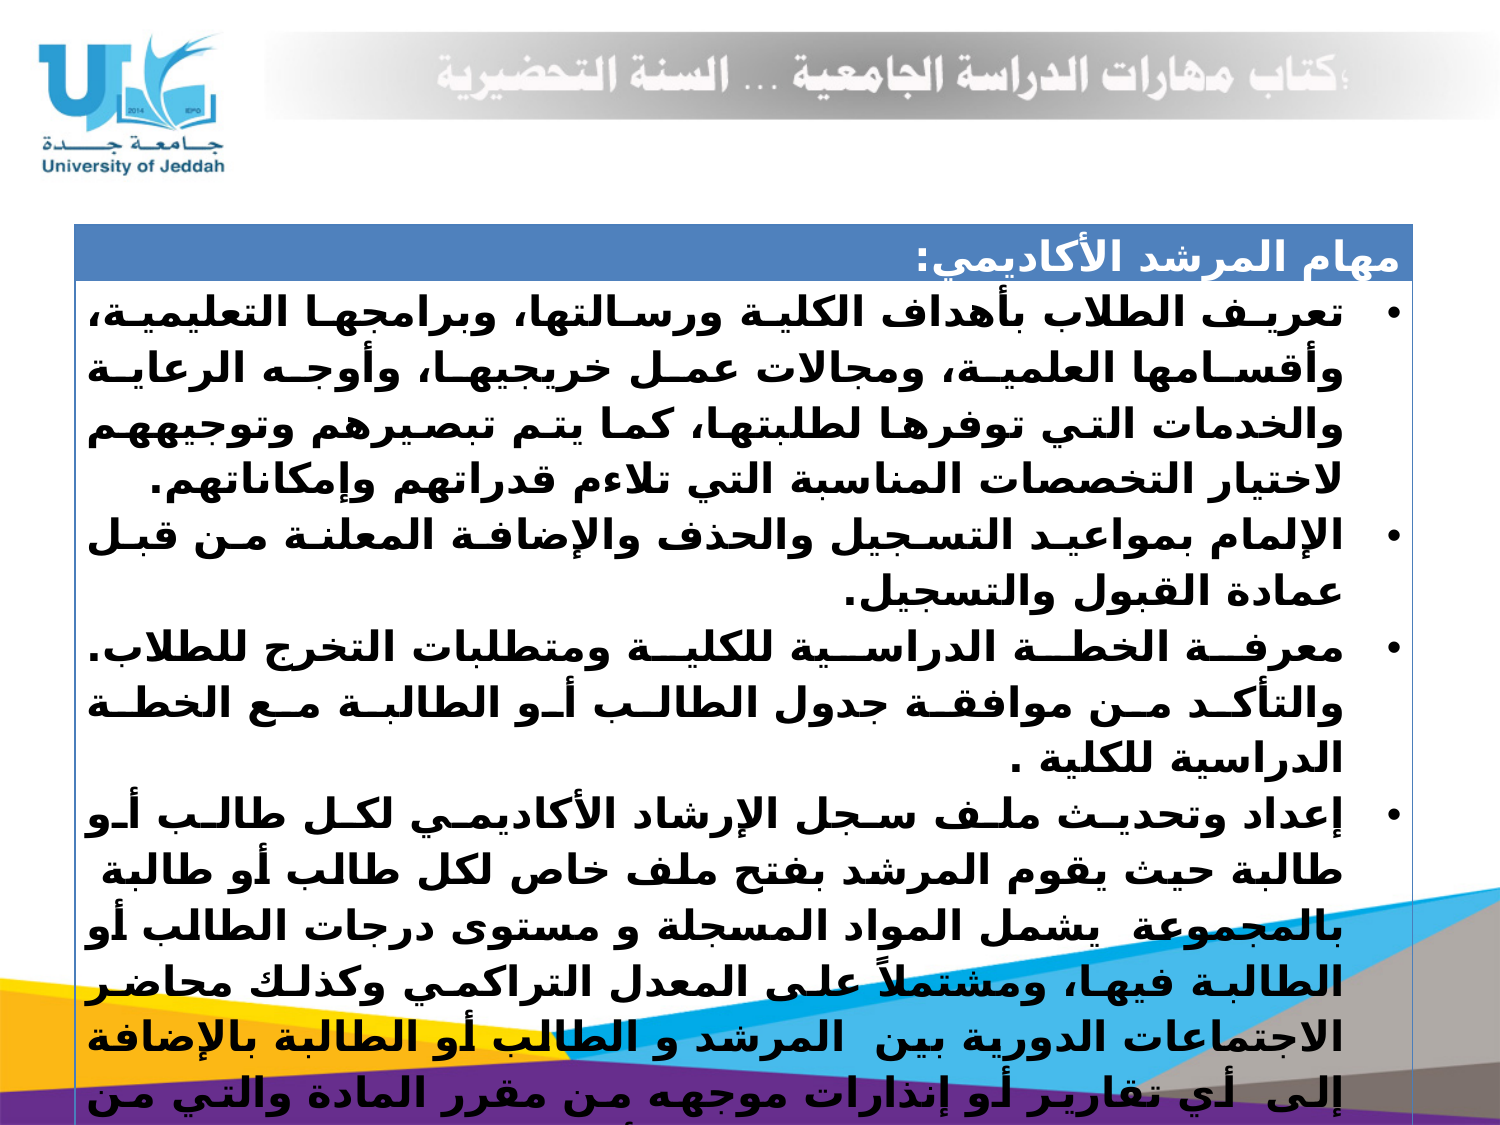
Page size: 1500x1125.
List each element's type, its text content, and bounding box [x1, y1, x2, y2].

table_cell الإلمام بمواعيد التسجيل والحذف والإضافة المعلنة من قبل عمادة القبول والتسجيل. [76, 504, 1412, 615]
table_cell إعداد وتحديث ملف سجل الإرشاد الأكاديمي لكل طالب أو طالبة حيث يقوم المرشد بفتح ملف خاص لكل طالب أو طالبة بالمجموعة يشمل المواد المسجلة و مستوى درجات الطالب أو الطالبة فيها، ومشتملاً على المعدل التراكمي وكذلك محاضر الاجتماعات الدورية بين المرشد و الطالب أو الطالبة بالإضافة إلى أي تقارير أو إنذارات موجهه من مقرر المادة والتي من خلالها يمكن تقييم مستوى الطالب أو الطالبة. [76, 783, 1412, 1125]
table_header مهام المرشد الأكاديمي: [76, 226, 1412, 281]
table_cell معرفة الخطة الدراسية للكلية ومتطلبات التخرج للطلاب. والتأكد من موافقة جدول الطالب أو الطالبة مع الخطة الدراسية للكلية . [76, 615, 1412, 783]
picture [0, 0, 1500, 1125]
table_cell تعريف الطلاب بأهداف الكلية ورسالتها، وبرامجها التعليمية، وأقسامها العلمية، ومجالات عمل خريجيها، وأوجه الرعاية والخدمات التي توفرها لطلبتها، كما يتم تبصيرهم وتوجيههم لاختيار التخصصات المناسبة التي تلاءم قدراتهم وإمكاناتهم. [76, 281, 1412, 504]
